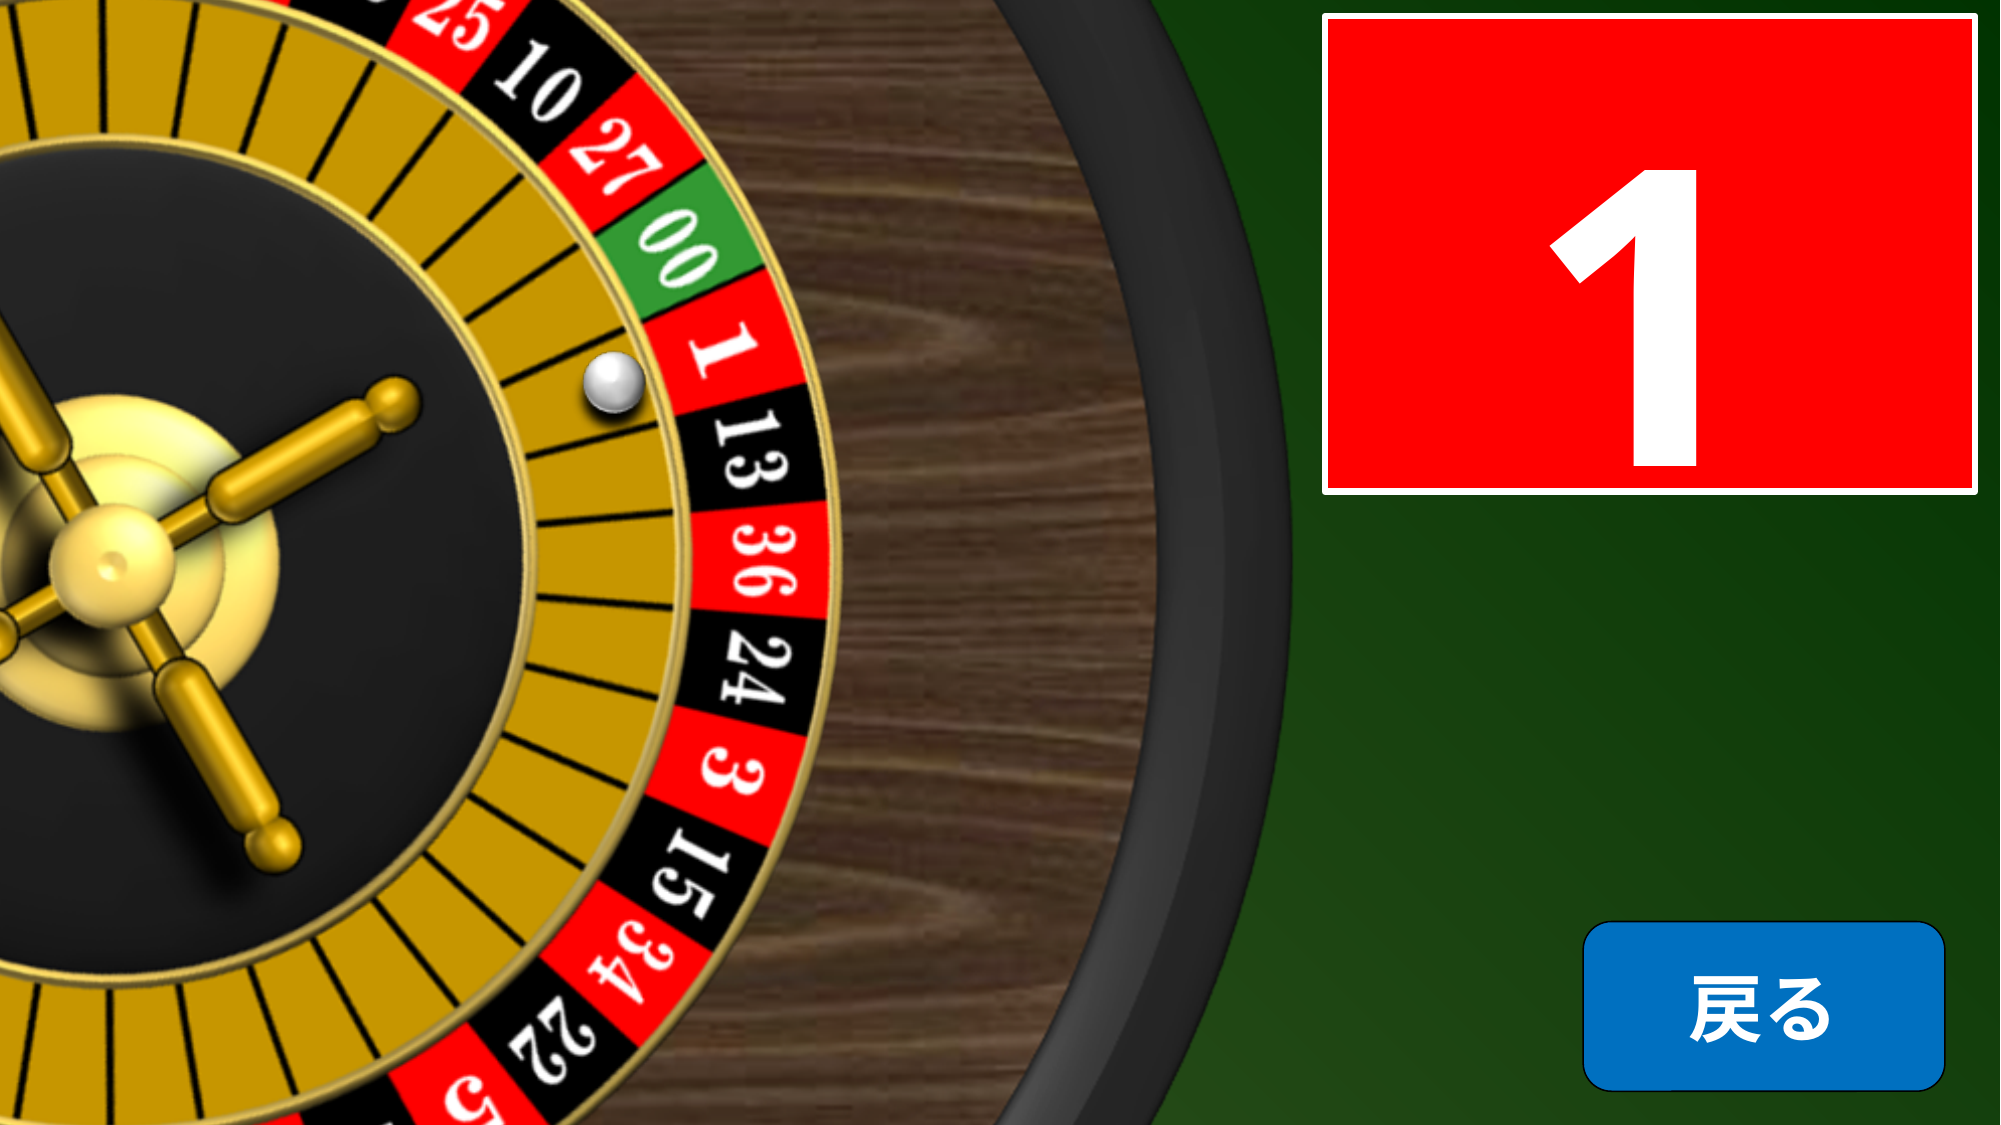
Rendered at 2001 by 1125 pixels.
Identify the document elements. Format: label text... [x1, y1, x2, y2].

text_box [1324, 16, 1975, 492]
picture [0, 0, 1297, 1125]
text_box 1 [1510, 44, 1778, 558]
text_box 戻る [1583, 921, 1945, 1092]
